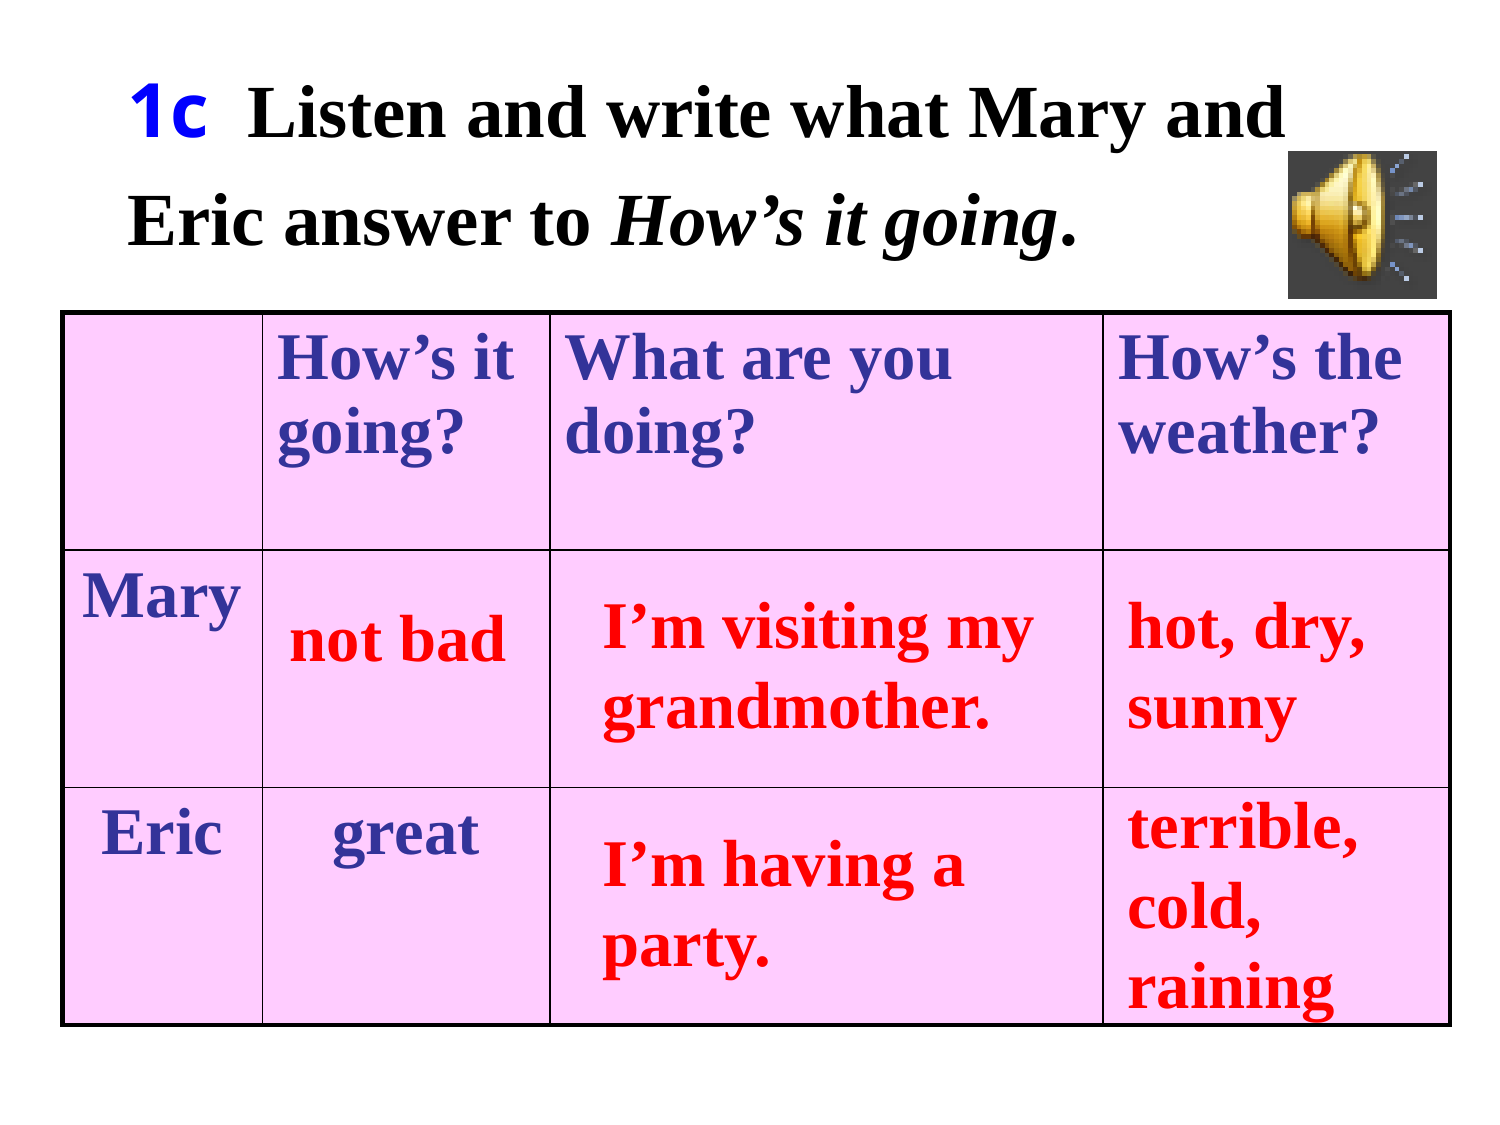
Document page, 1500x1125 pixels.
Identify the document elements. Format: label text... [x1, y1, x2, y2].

table_cell Eric [65, 788, 262, 1023]
table_header [65, 315, 262, 549]
table_header How’s the weather? [1104, 315, 1448, 549]
table_header What are you doing? [551, 315, 1102, 549]
text_box not bad [274, 587, 522, 683]
picture [1287, 149, 1438, 301]
table_cell [263, 551, 549, 787]
text_box terrible, cold, raining [1112, 774, 1450, 1030]
table_cell [1104, 788, 1112, 1023]
text_box 1c Listen and write what Mary and Eric answer to How’s it going. [112, 37, 1438, 269]
table_cell [551, 788, 1102, 1023]
table_header How’s it going? [263, 315, 549, 549]
text_box hot, dry, sunny [1112, 574, 1438, 750]
text_box I’m visiting my grandmother. [587, 574, 1063, 750]
table_cell Mary [65, 551, 262, 787]
table_cell [551, 551, 1102, 787]
table_cell [1104, 551, 1448, 787]
table_cell great [263, 788, 549, 1023]
text_box I’m having a party. [587, 812, 1075, 988]
